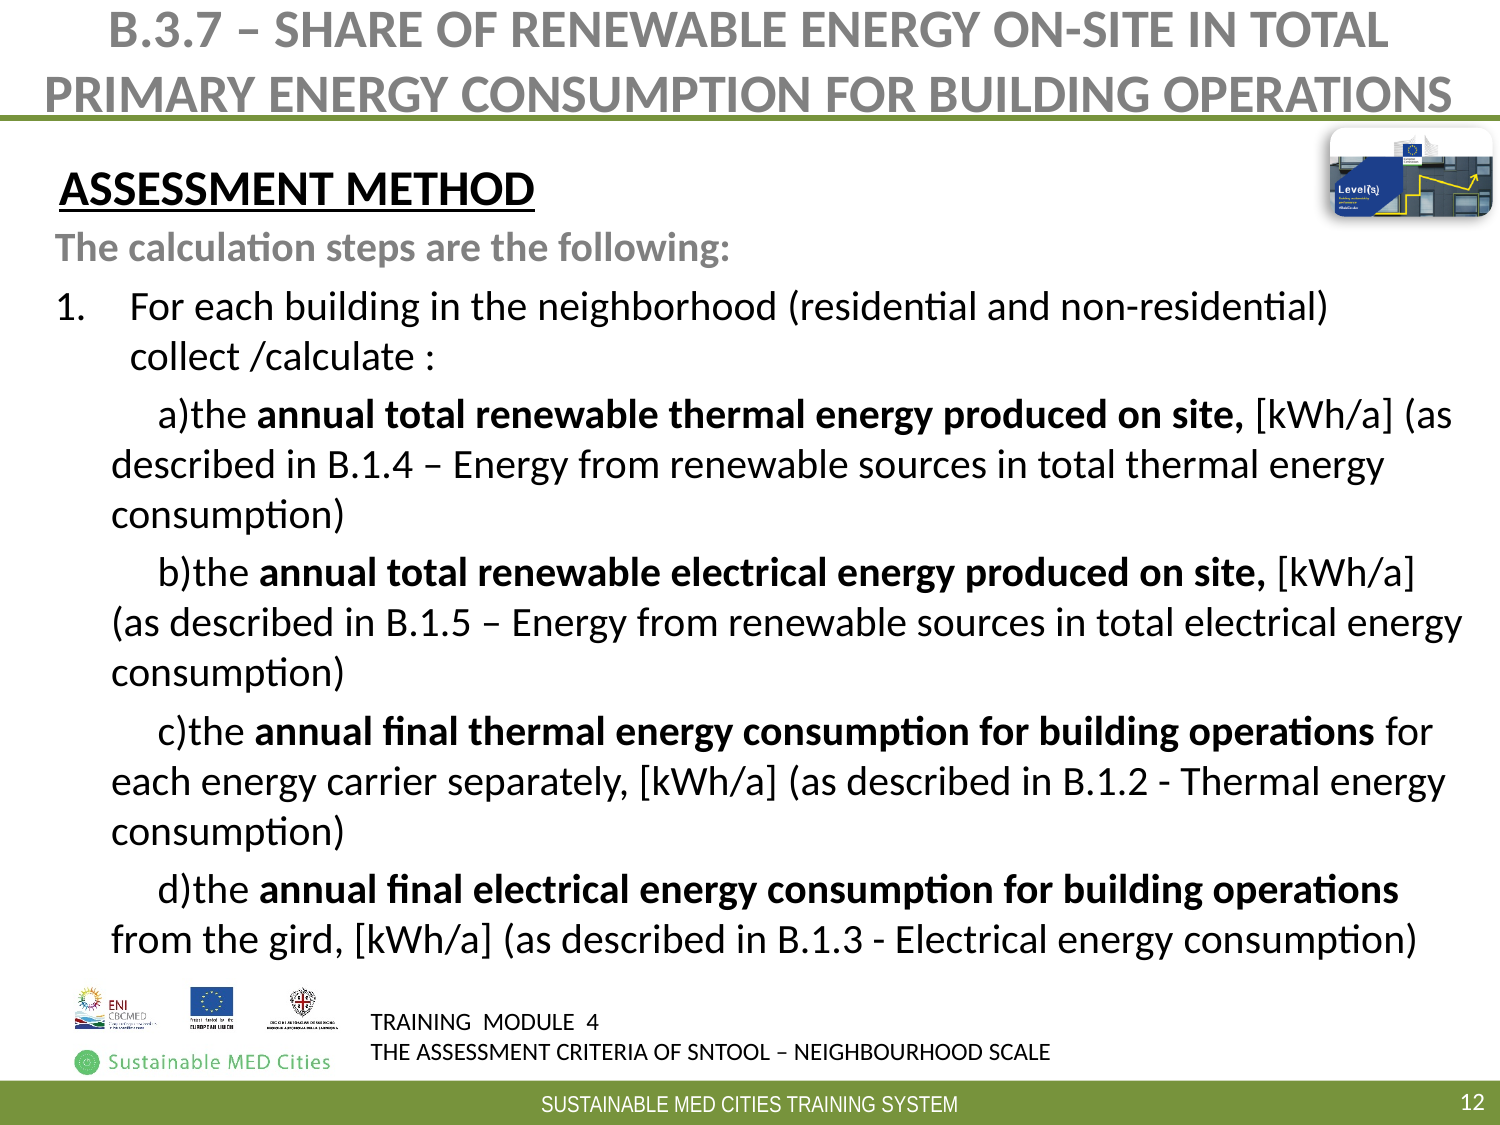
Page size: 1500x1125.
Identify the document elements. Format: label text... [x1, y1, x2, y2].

text_box ASSESSMENT METHOD [43, 147, 1331, 235]
picture [62, 978, 356, 1080]
title B.3.7 – SHARE OF RENEWABLE ENERGY ON-SITE IN TOTAL PRIMARY ENERGY CONSUMPTION FOR BUILDING OPERATIONS [0, 0, 1500, 117]
text_box The calculation steps are the following: For each building in the neighborhood (residential and non-residential) collect /calculate : the annual total renewable thermal energy produced on site, [kWh/a] (as described in B.1.4 – Energy from renewable sources in total thermal energy consumption) the annual total renewable electrical energy produced on site, [kWh/a] (as described in B.1.5 – Energy from renewable sources in total electrical energy consumption) the annual final thermal energy consumption for building operations for each energy carrier separately, [kWh/a] (as described in B.1.2 - Thermal energy consumption) the annual final electrical energy consumption for building operations from the gird, [kWh/a] (as described in B.1.3 - Electrical energy consumption) [39, 212, 1480, 487]
slide_number 12 [1149, 1078, 1500, 1123]
picture [1329, 127, 1493, 217]
